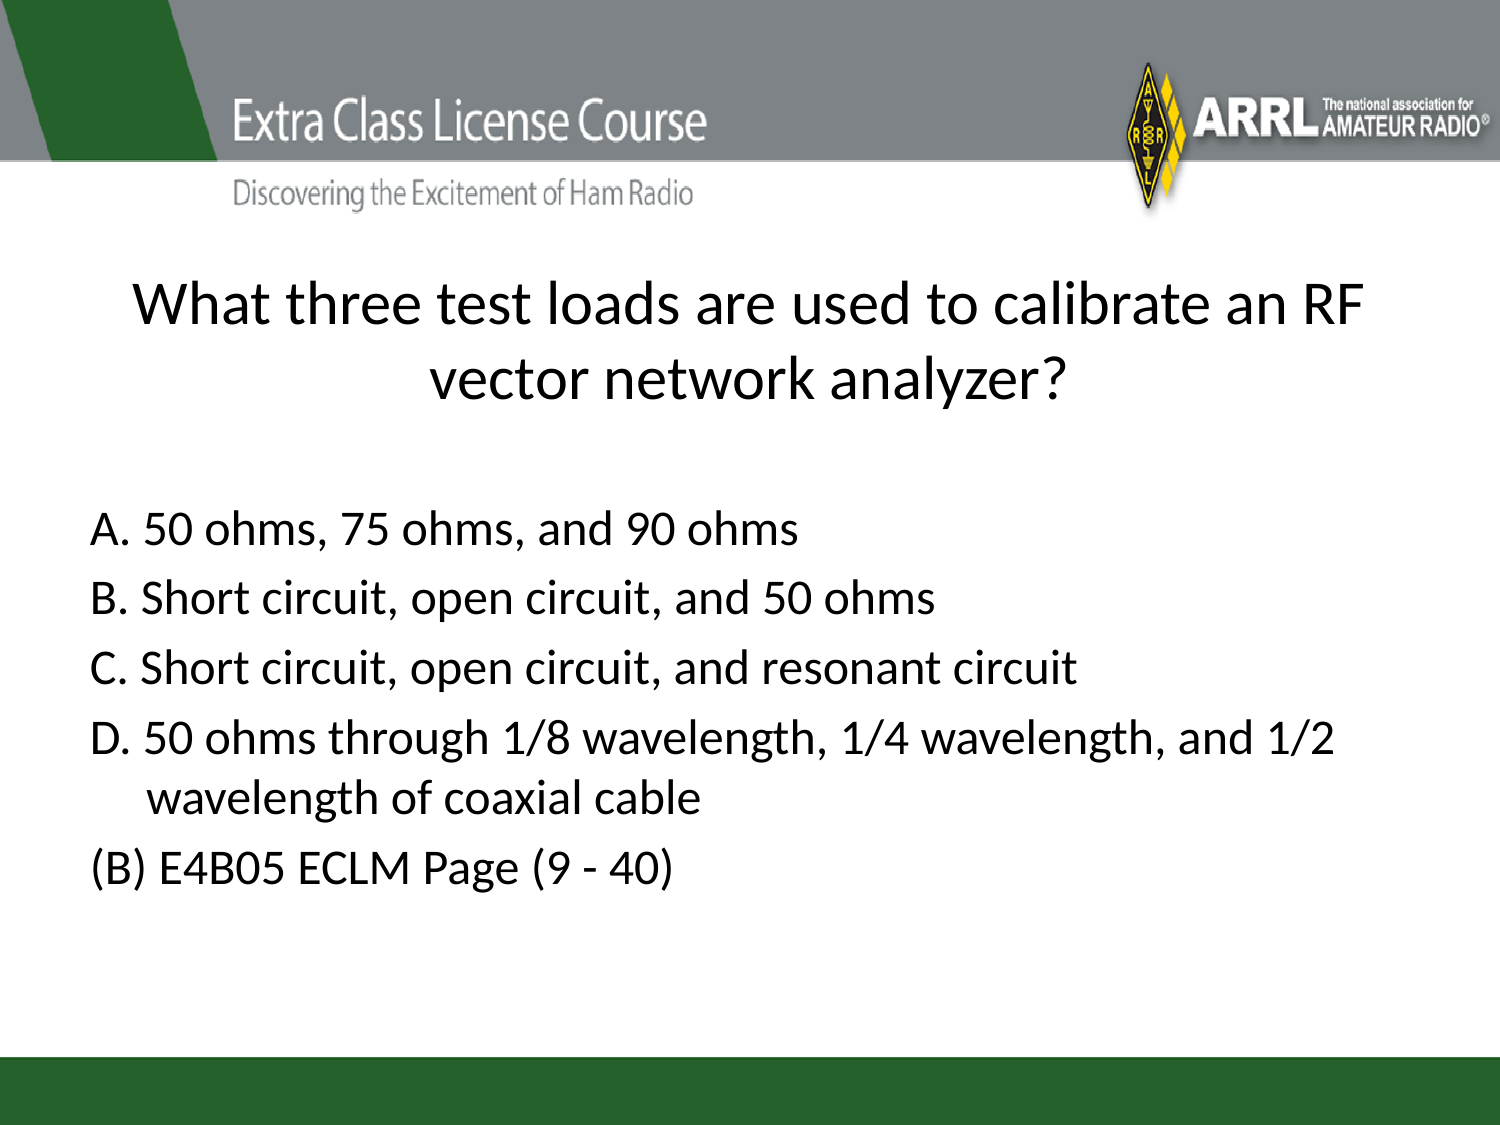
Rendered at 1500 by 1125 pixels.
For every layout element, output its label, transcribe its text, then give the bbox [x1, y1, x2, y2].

picture [0, 0, 1500, 1125]
title What three test loads are used to calibrate an RF vector network analyzer? [75, 254, 1425, 435]
list A. 50 ohms, 75 ohms, and 90 ohms B. Short circuit, open circuit, and 50 ohms C. Short circuit, open circuit, and resonant circuit D. 50 ohms through 1/8 wavelength, 1/4 wavelength, and 1/2 wavelength of coaxial cable (B) E4B05 ECLM Page (9 - 40) [75, 487, 1425, 1005]
